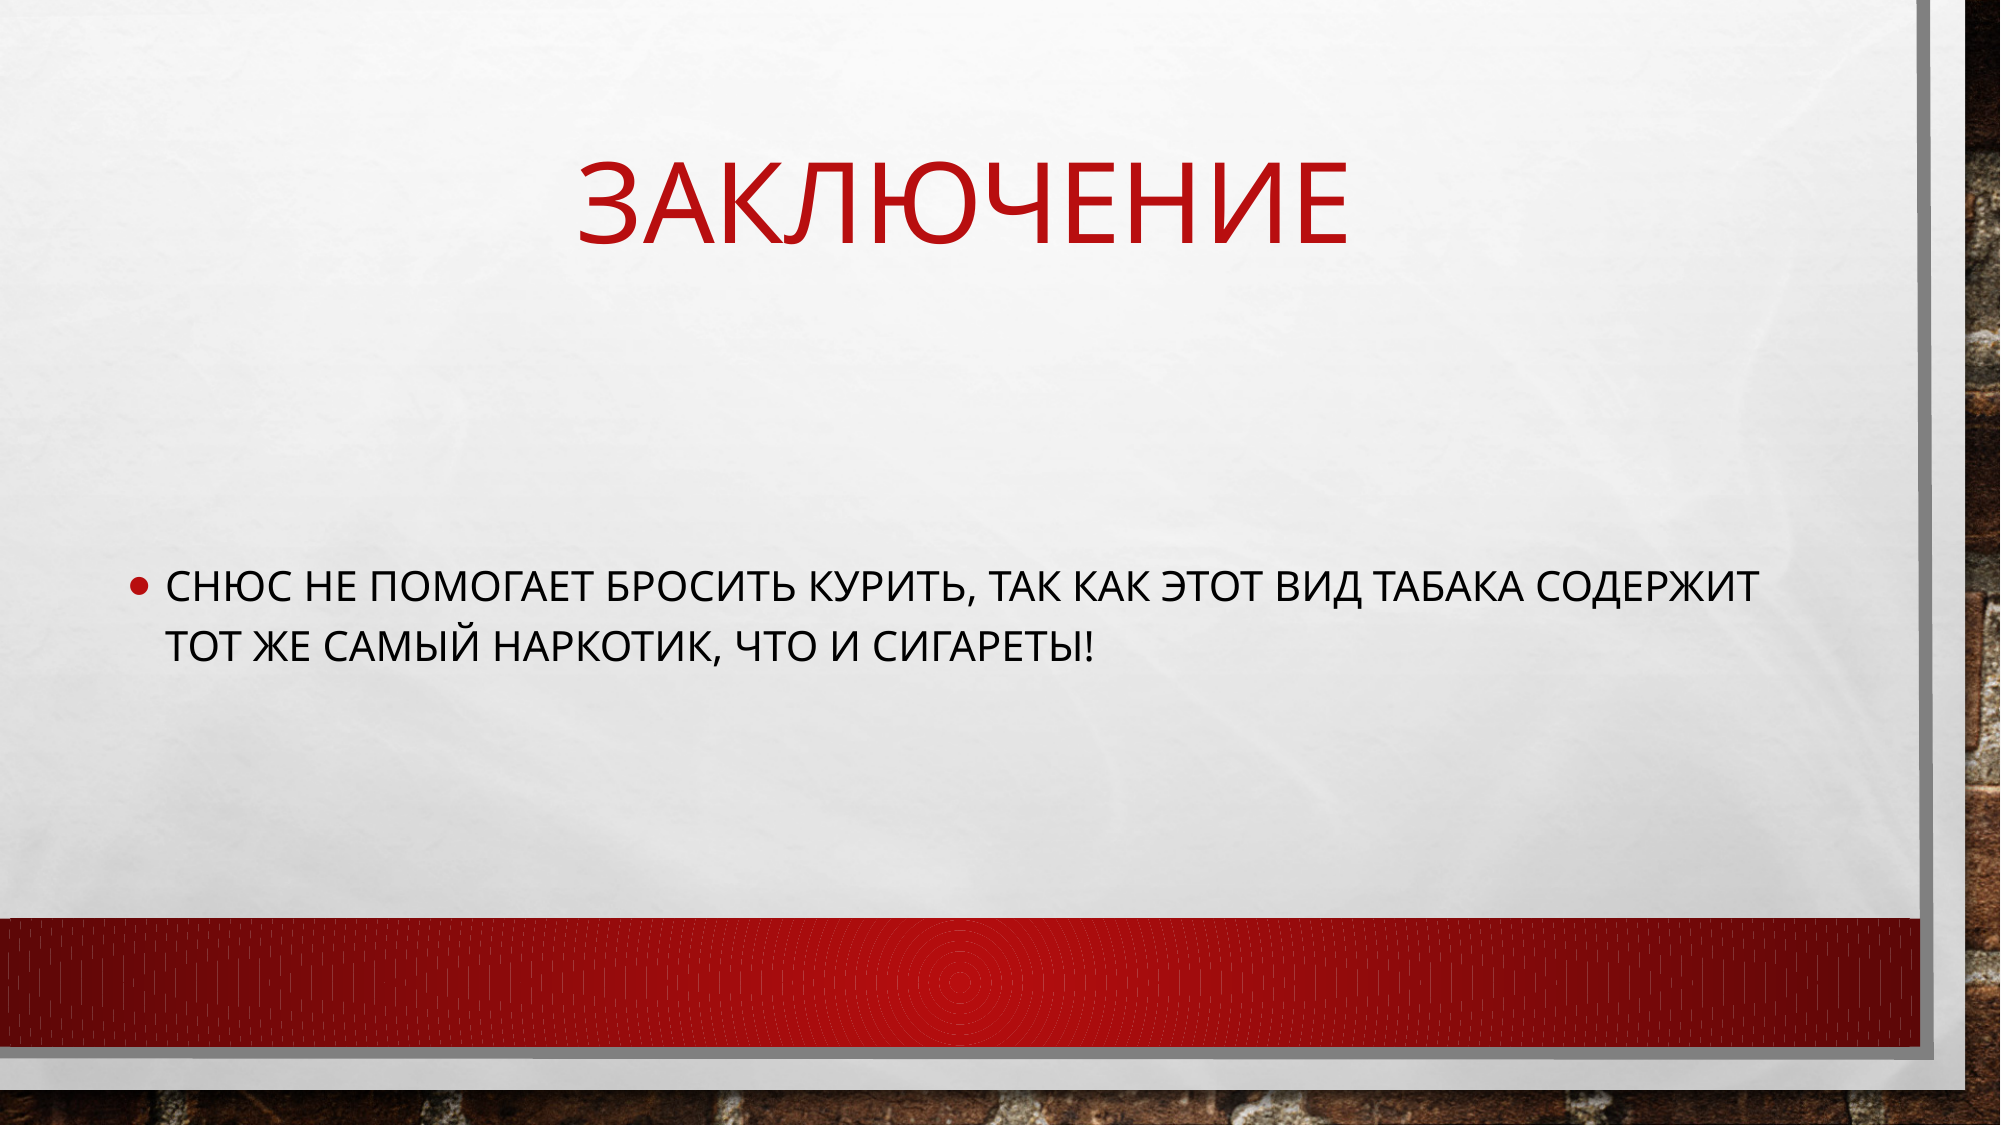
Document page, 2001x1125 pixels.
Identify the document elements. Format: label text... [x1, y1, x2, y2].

title Заключение [112, 112, 1818, 302]
list Снюс не помогает бросить курить, так как этот вид табака содержит тот же самый наркотик, что и сигареты! [112, 338, 1818, 882]
picture [0, 0, 2000, 1125]
